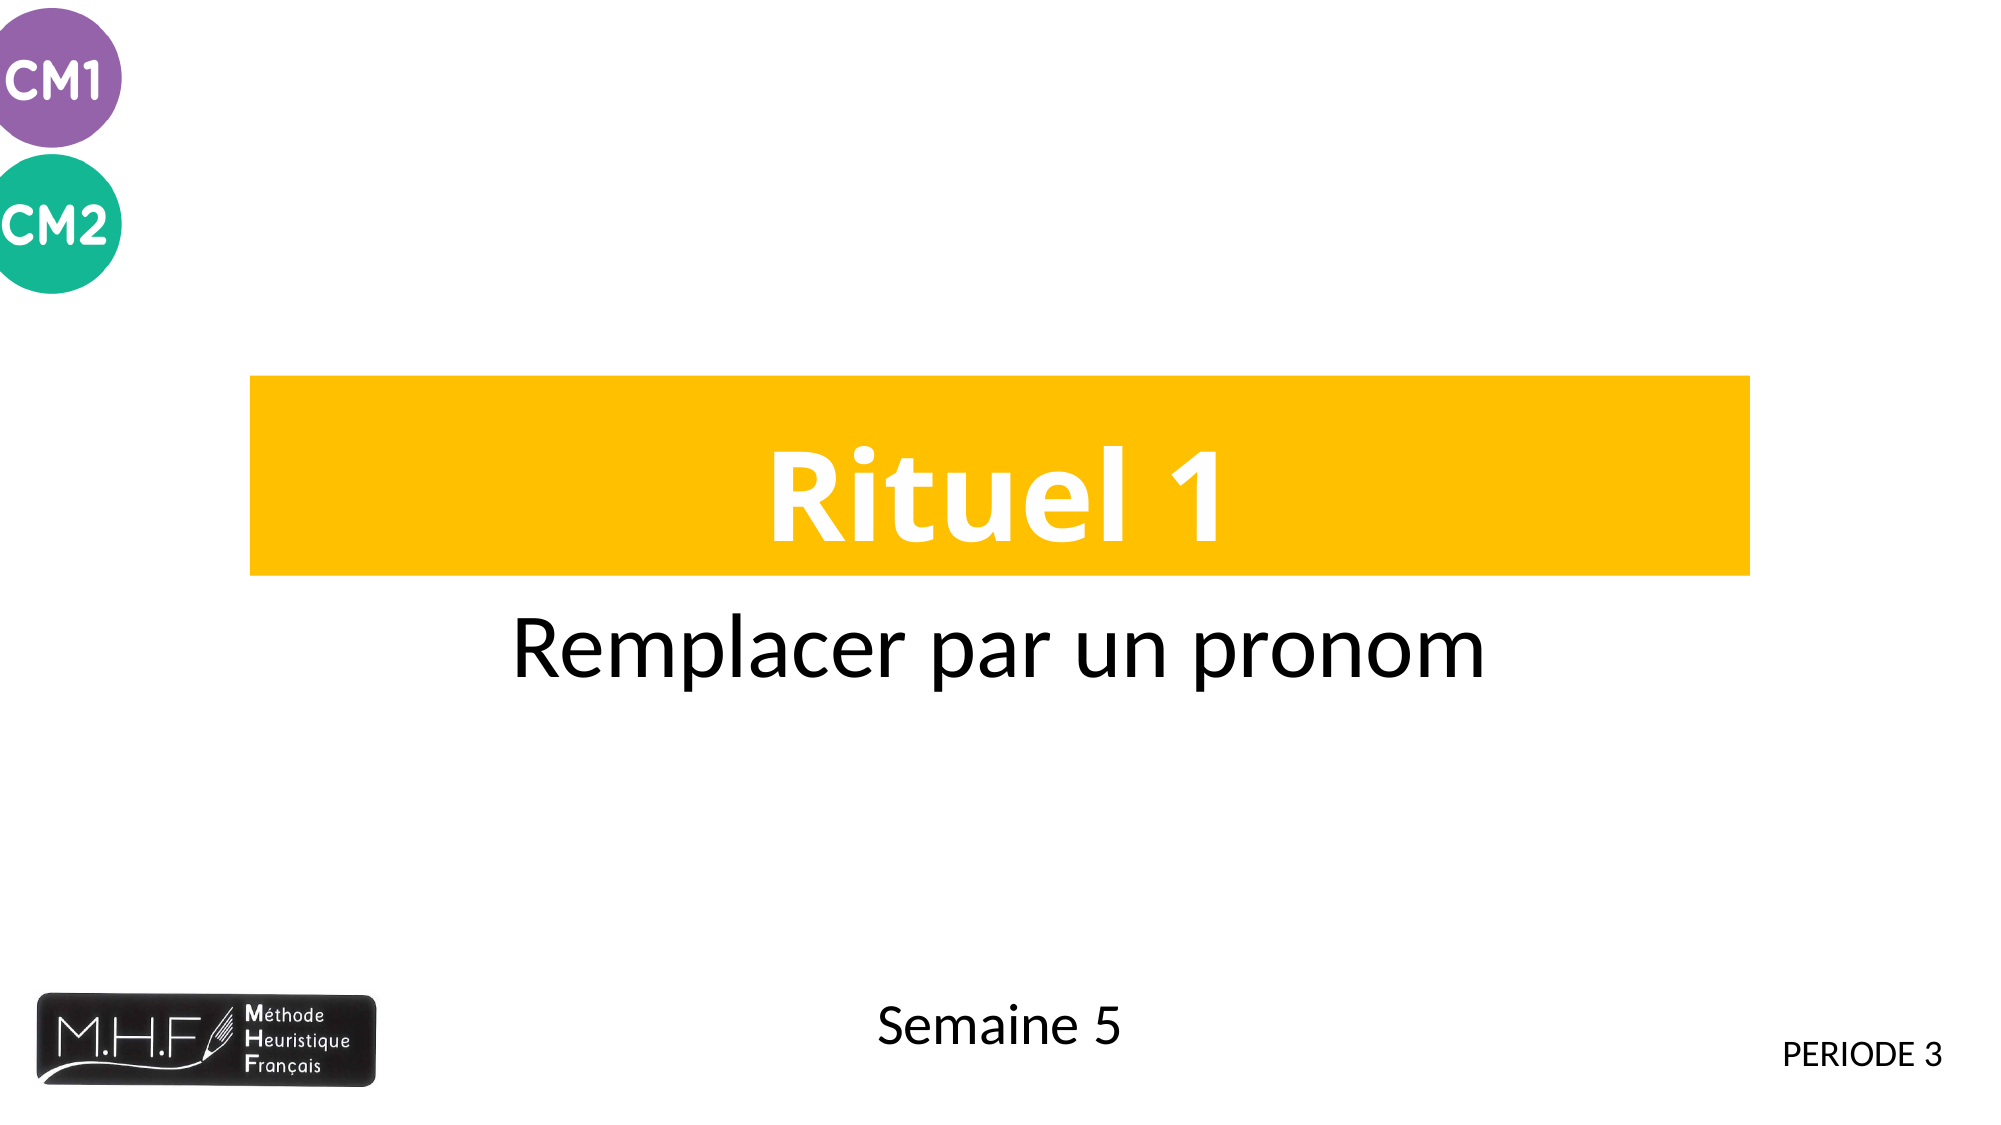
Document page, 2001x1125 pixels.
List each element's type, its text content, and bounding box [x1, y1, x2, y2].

text_box Semaine 5 [249, 987, 1750, 1118]
picture [0, 0, 134, 298]
subtitle Remplacer par un pronom [249, 590, 1750, 863]
text_box PERIODE 3 [1750, 1021, 1967, 1082]
title Rituel 1 [249, 375, 1750, 576]
picture [33, 990, 379, 1089]
